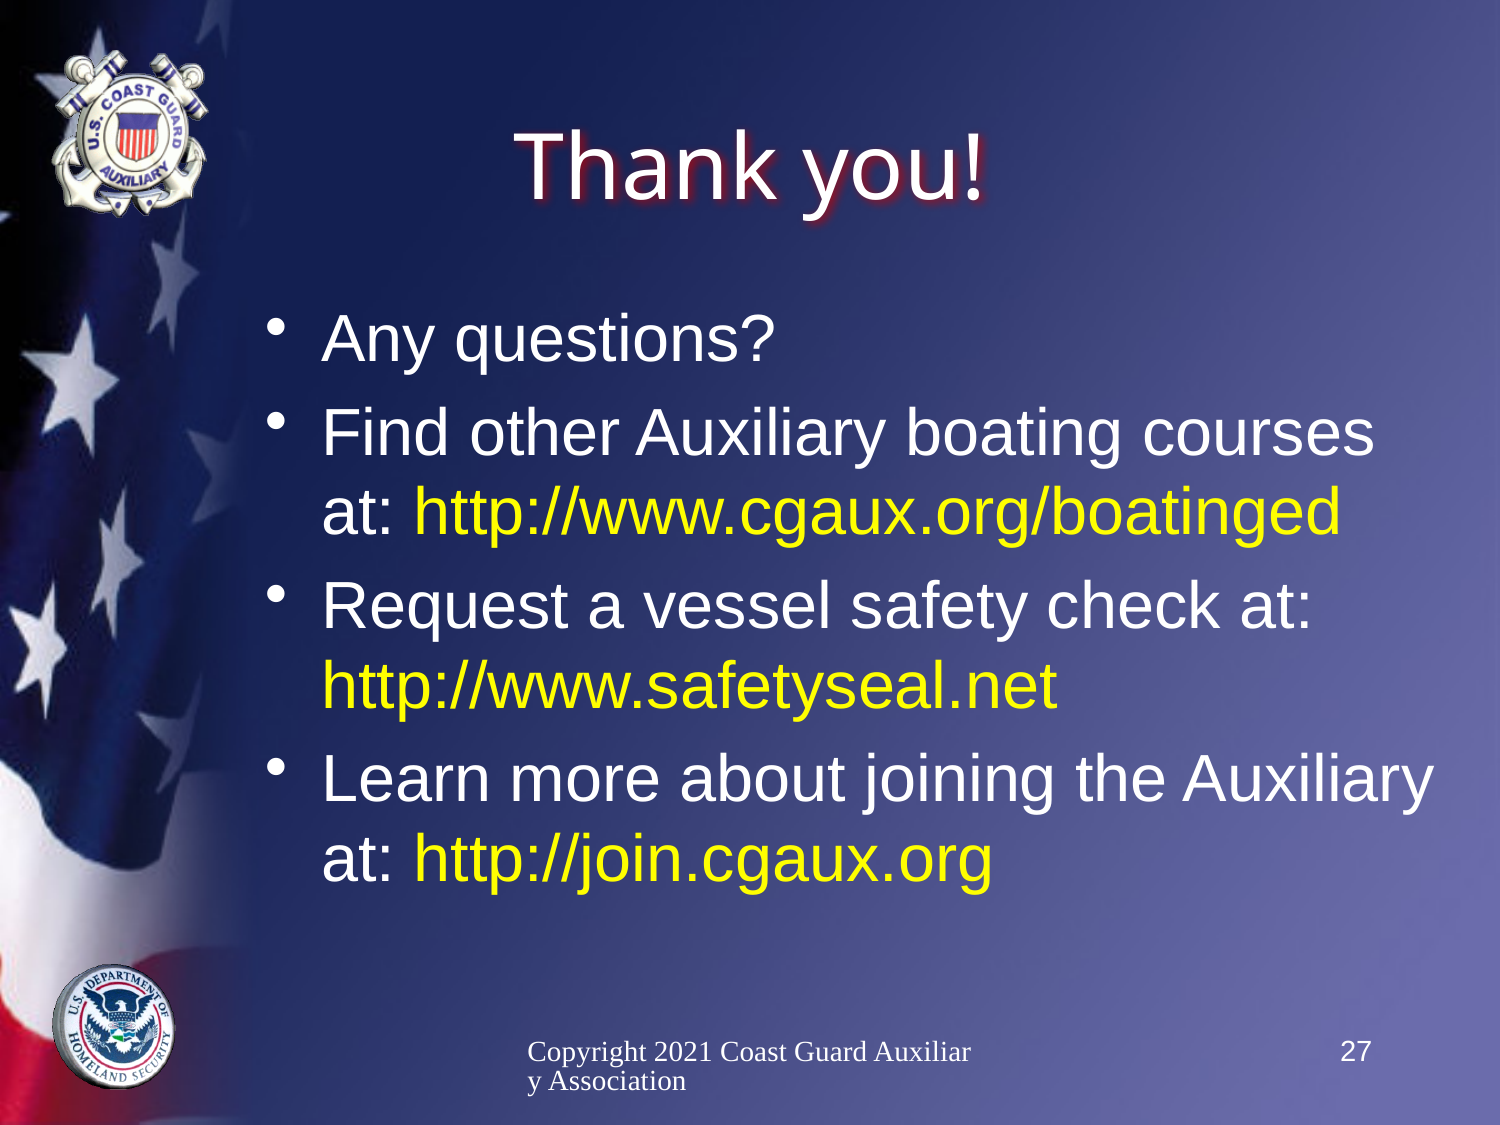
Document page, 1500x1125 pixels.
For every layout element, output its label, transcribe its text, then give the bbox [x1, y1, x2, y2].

picture [0, 0, 1500, 1125]
list Any questions? Find other Auxiliary boating courses at: http://www.cgaux.org/boatinged Request a vessel safety check at: http://www.safetyseal.net Learn more about joining the Auxiliary at: http://join.cgaux.org [249, 287, 1475, 963]
slide_number 27 [1074, 1025, 1388, 1100]
title Thank you! [112, 68, 1388, 257]
footer Copyright 2021 Coast Guard Auxiliary Association [512, 1025, 988, 1100]
